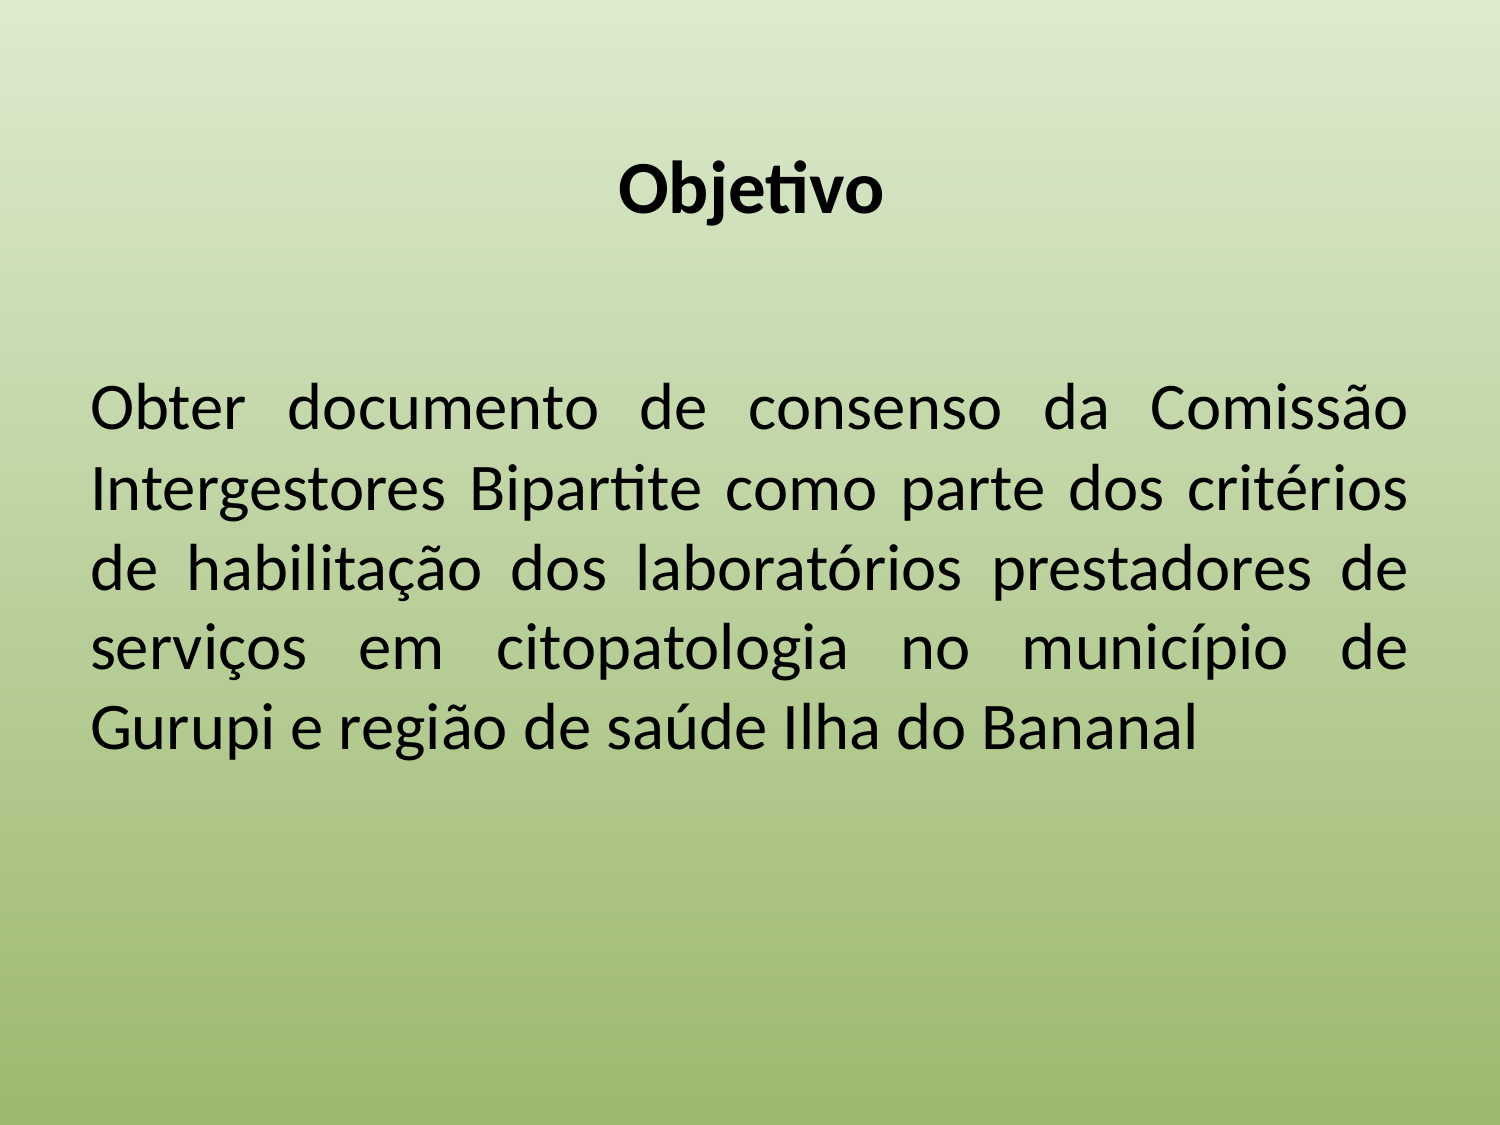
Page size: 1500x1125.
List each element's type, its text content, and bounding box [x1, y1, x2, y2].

title Objetivo [76, 90, 1427, 278]
list Obter documento de consenso da Comissão Intergestores Bipartite como parte dos critérios de habilitação dos laboratórios prestadores de serviços em citopatologia no município de Gurupi e região de saúde Ilha do Bananal [75, 262, 1425, 1005]
